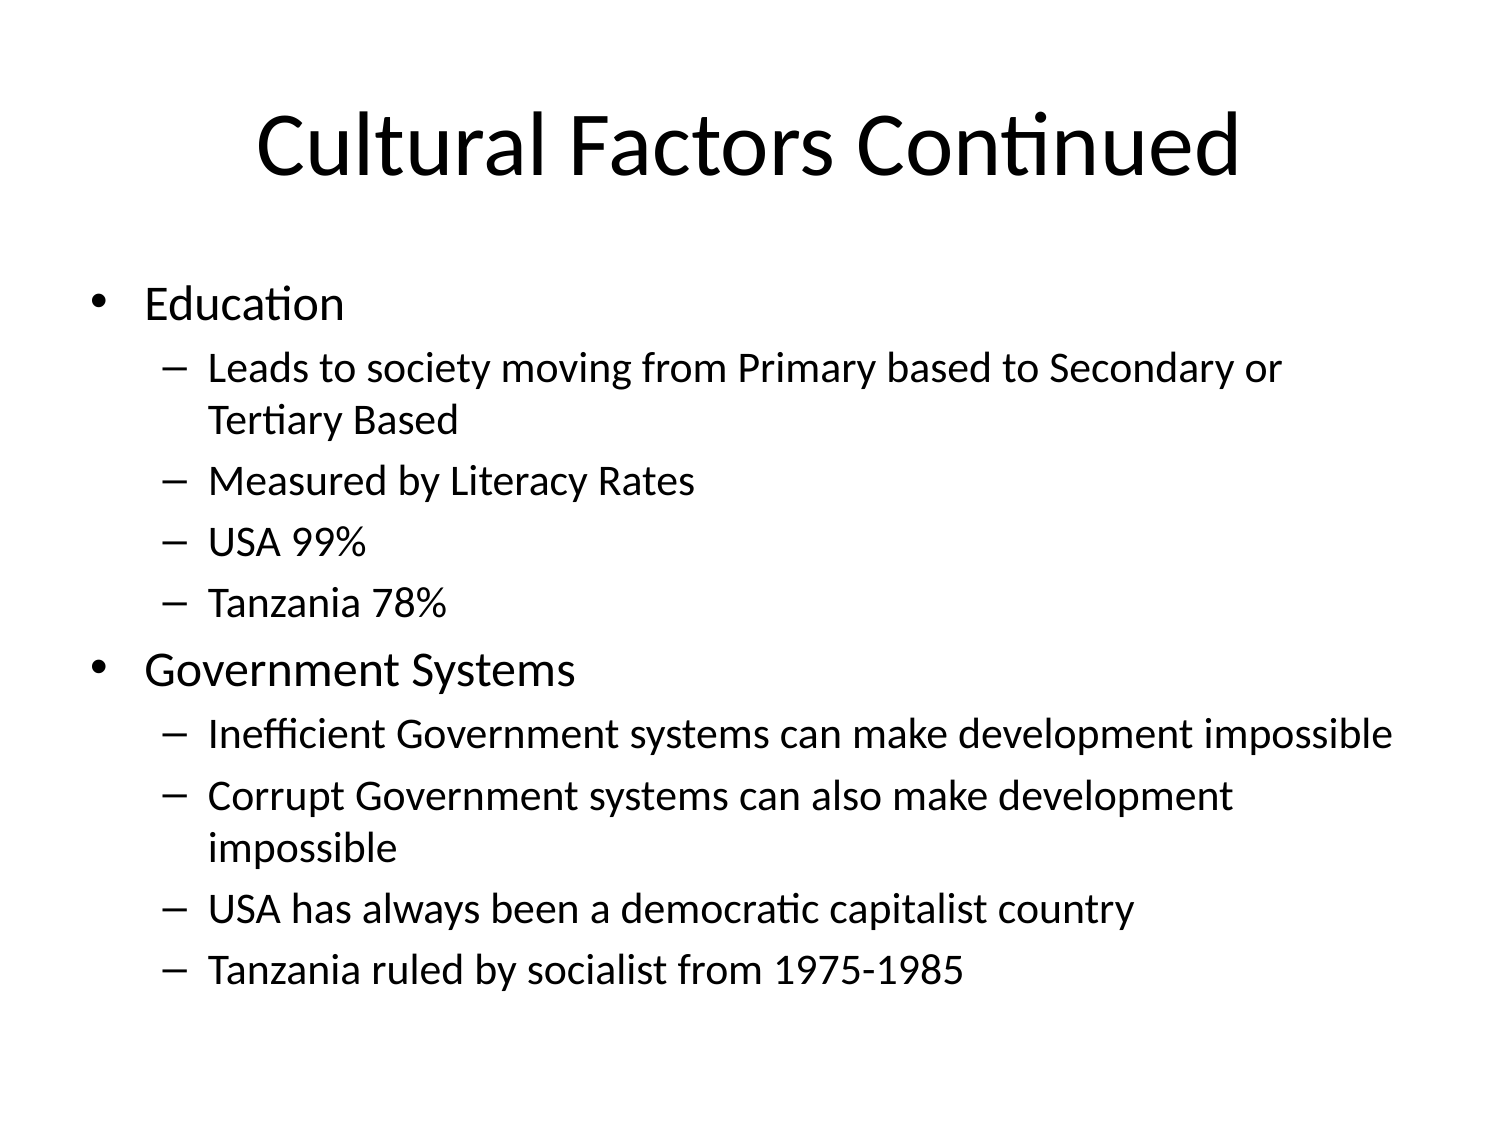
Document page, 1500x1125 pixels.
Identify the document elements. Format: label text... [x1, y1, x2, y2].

list Education Leads to society moving from Primary based to Secondary or Tertiary Based Measured by Literacy Rates USA 99% Tanzania 78% Government Systems Inefficient Government systems can make development impossible Corrupt Government systems can also make development impossible USA has always been a democratic capitalist country Tanzania ruled by socialist from 1975-1985 [75, 262, 1425, 1005]
title Cultural Factors Continued [75, 45, 1425, 233]
